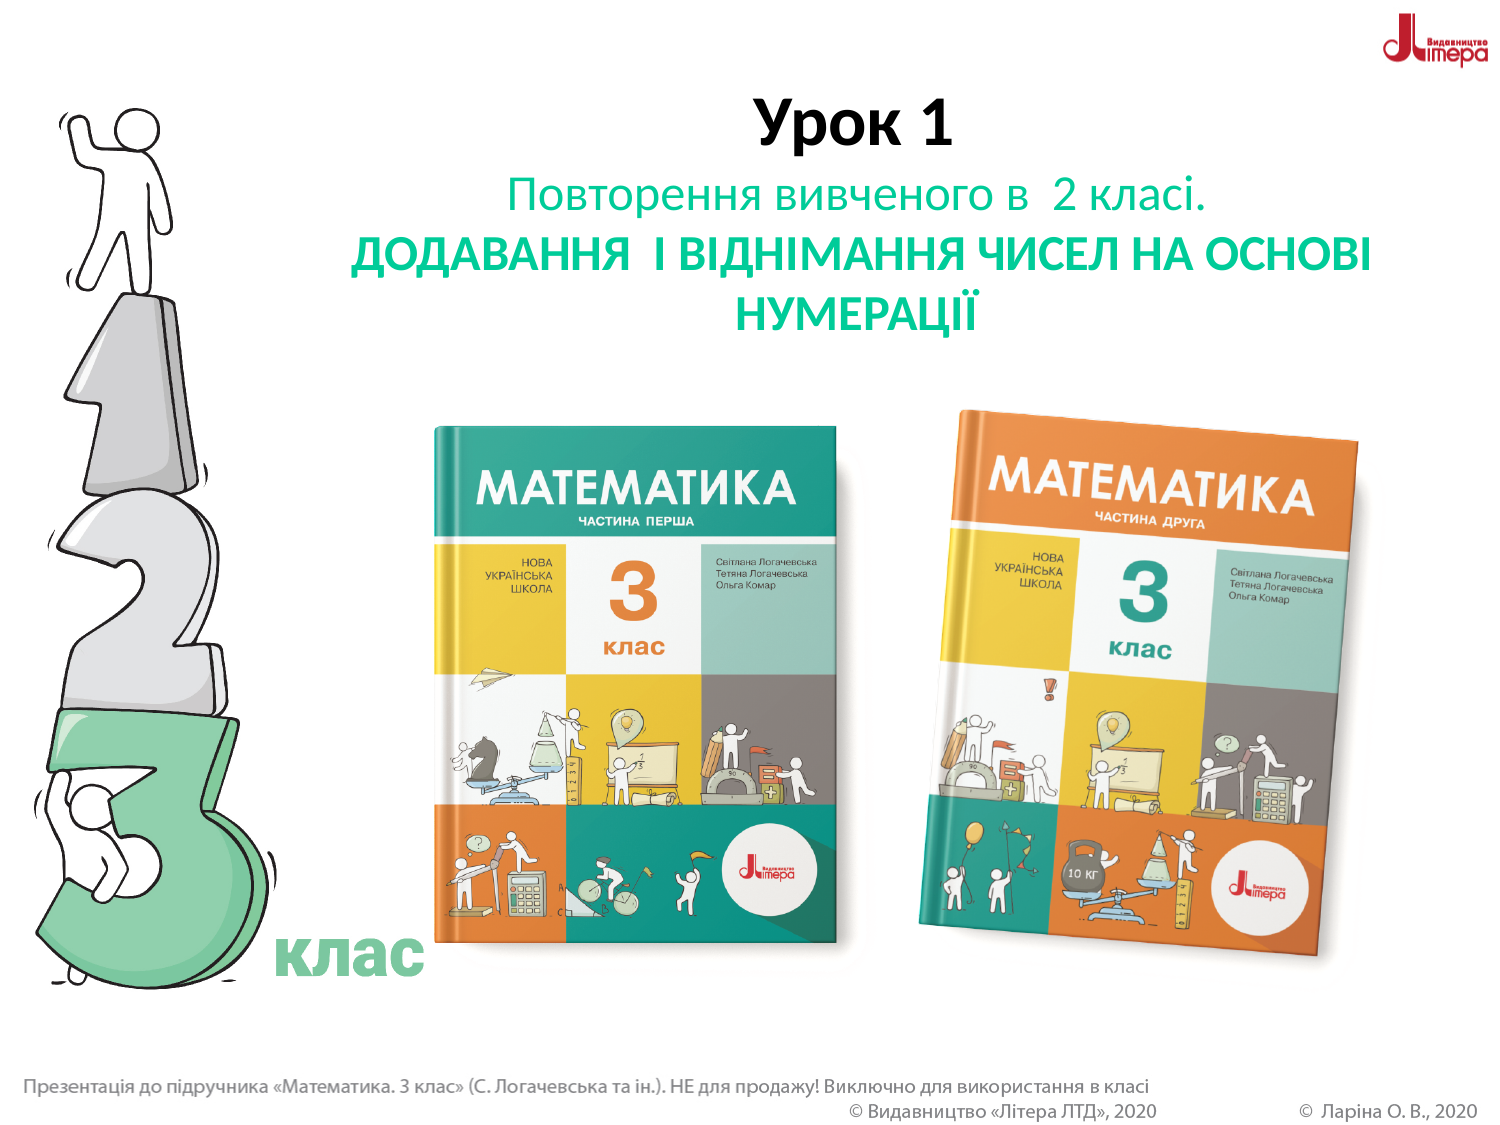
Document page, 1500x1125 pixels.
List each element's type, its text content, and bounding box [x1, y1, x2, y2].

picture [0, 0, 1500, 1125]
title Урок 1 Повторення вивченого в 2 класі. ДОДАВАННЯ І ВІДНІМАННЯ ЧИСЕЛ НА ОСНОВІ НУМЕРАЦІЇ [225, 66, 1500, 409]
